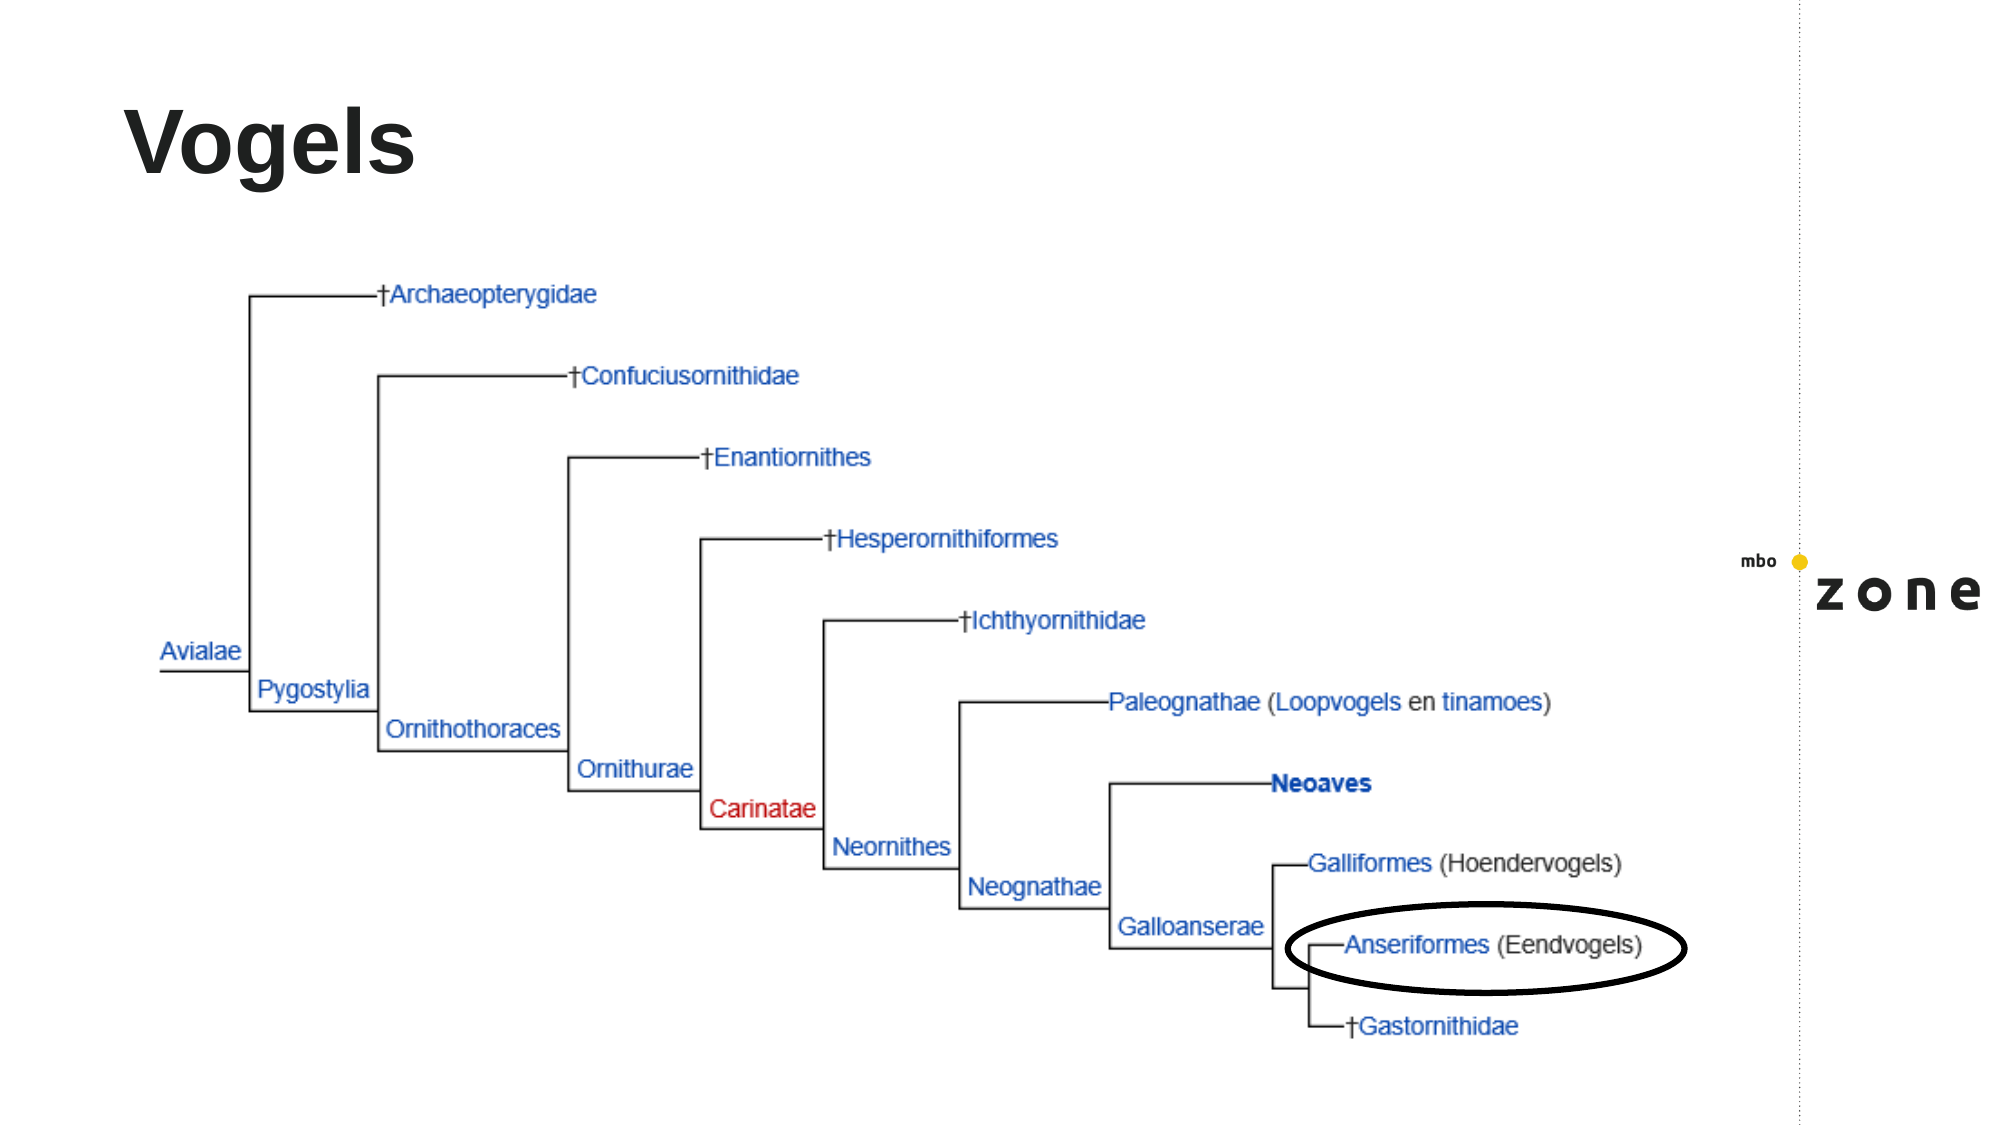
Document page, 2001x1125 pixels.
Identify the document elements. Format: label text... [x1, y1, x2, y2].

picture [123, 0, 2001, 1125]
title Vogels [124, 94, 1607, 258]
